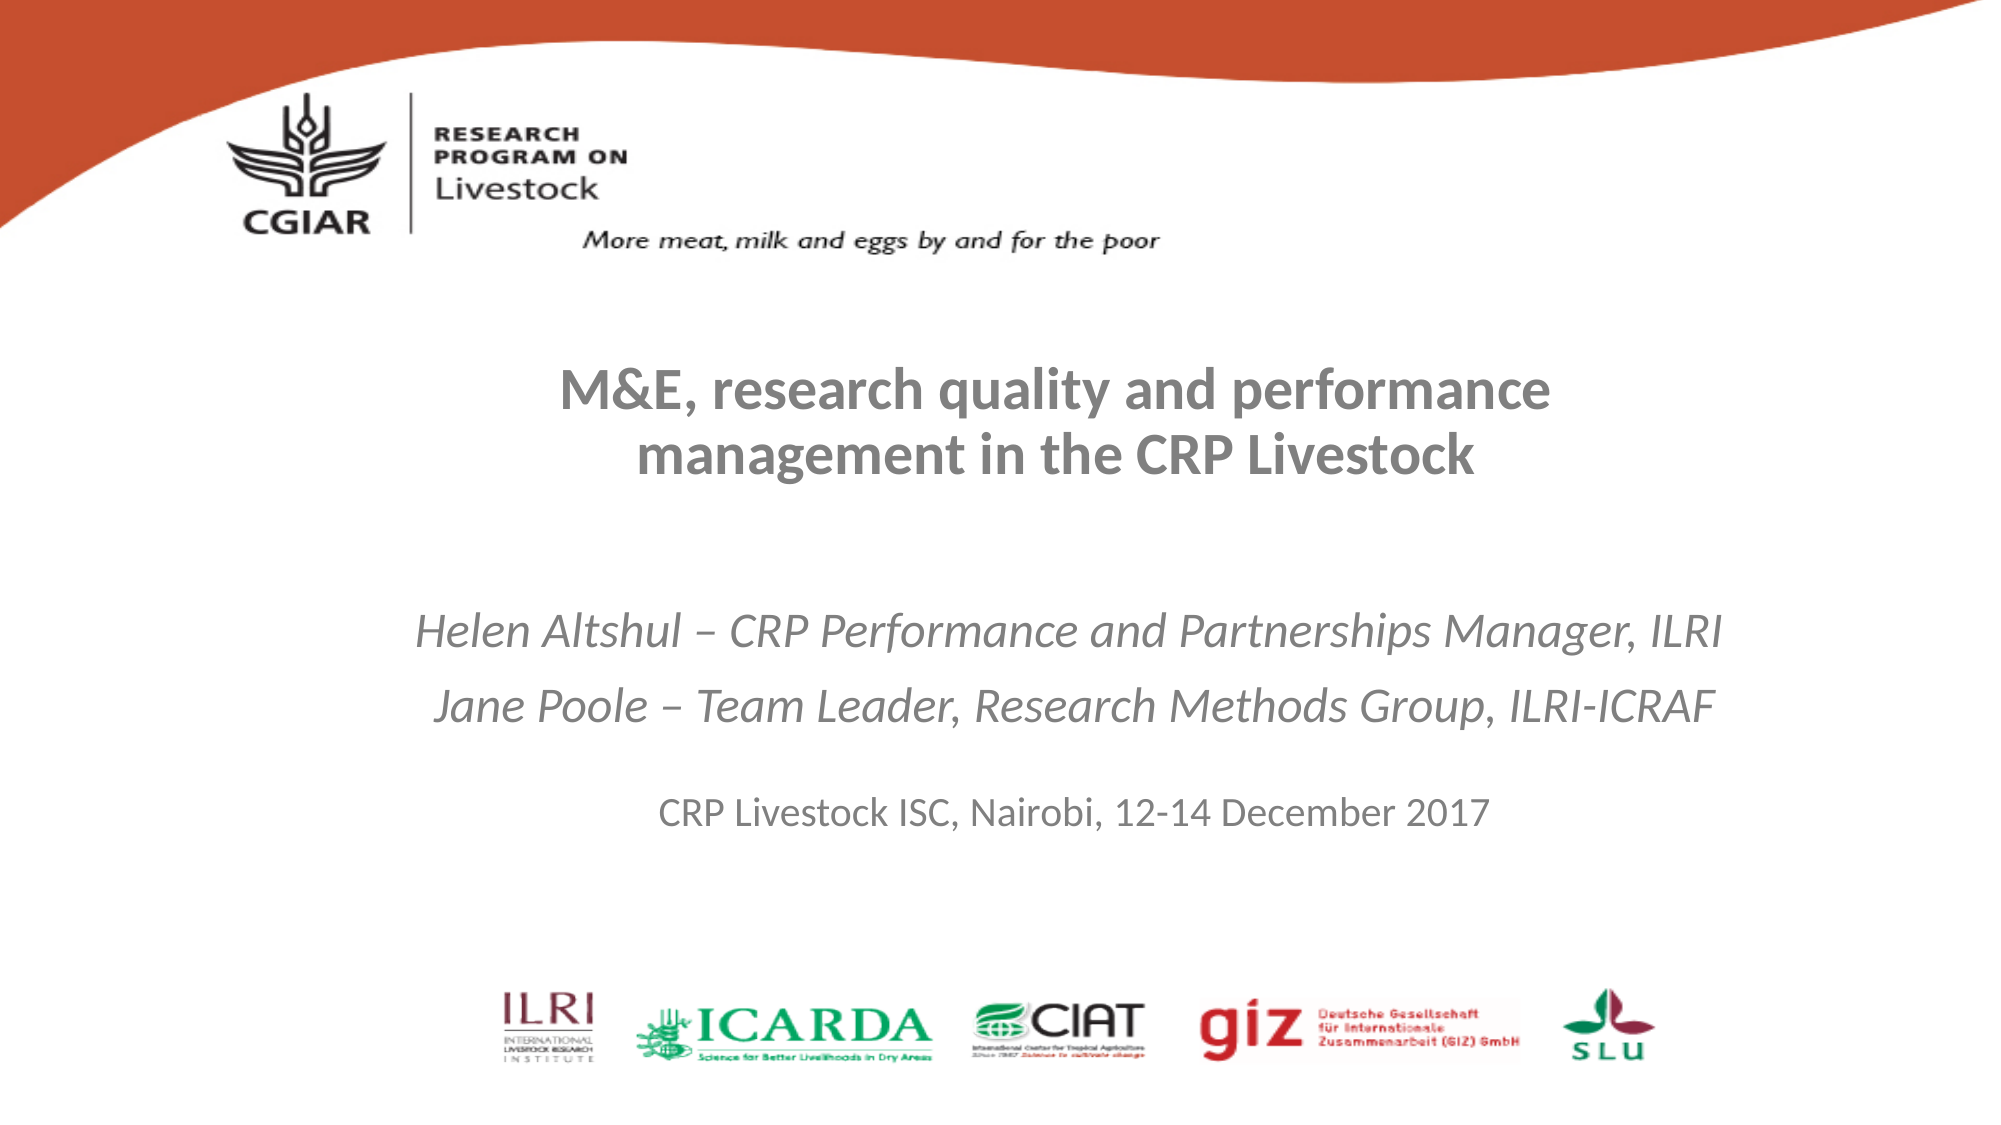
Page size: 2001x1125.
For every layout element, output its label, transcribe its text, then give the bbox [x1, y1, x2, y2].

picture [0, 0, 2000, 272]
list CRP Livestock ISC, Nairobi, 12-14 December 2017 [383, 782, 1767, 908]
list Helen Altshul – CRP Performance and Partnerships Manager, ILRI Jane Poole – Team Leader, Research Methods Group, ILRI-ICRAF [383, 597, 1767, 742]
picture [470, 974, 1703, 1084]
list M&E, research quality and performance management in the CRP Livestock [537, 350, 1575, 556]
